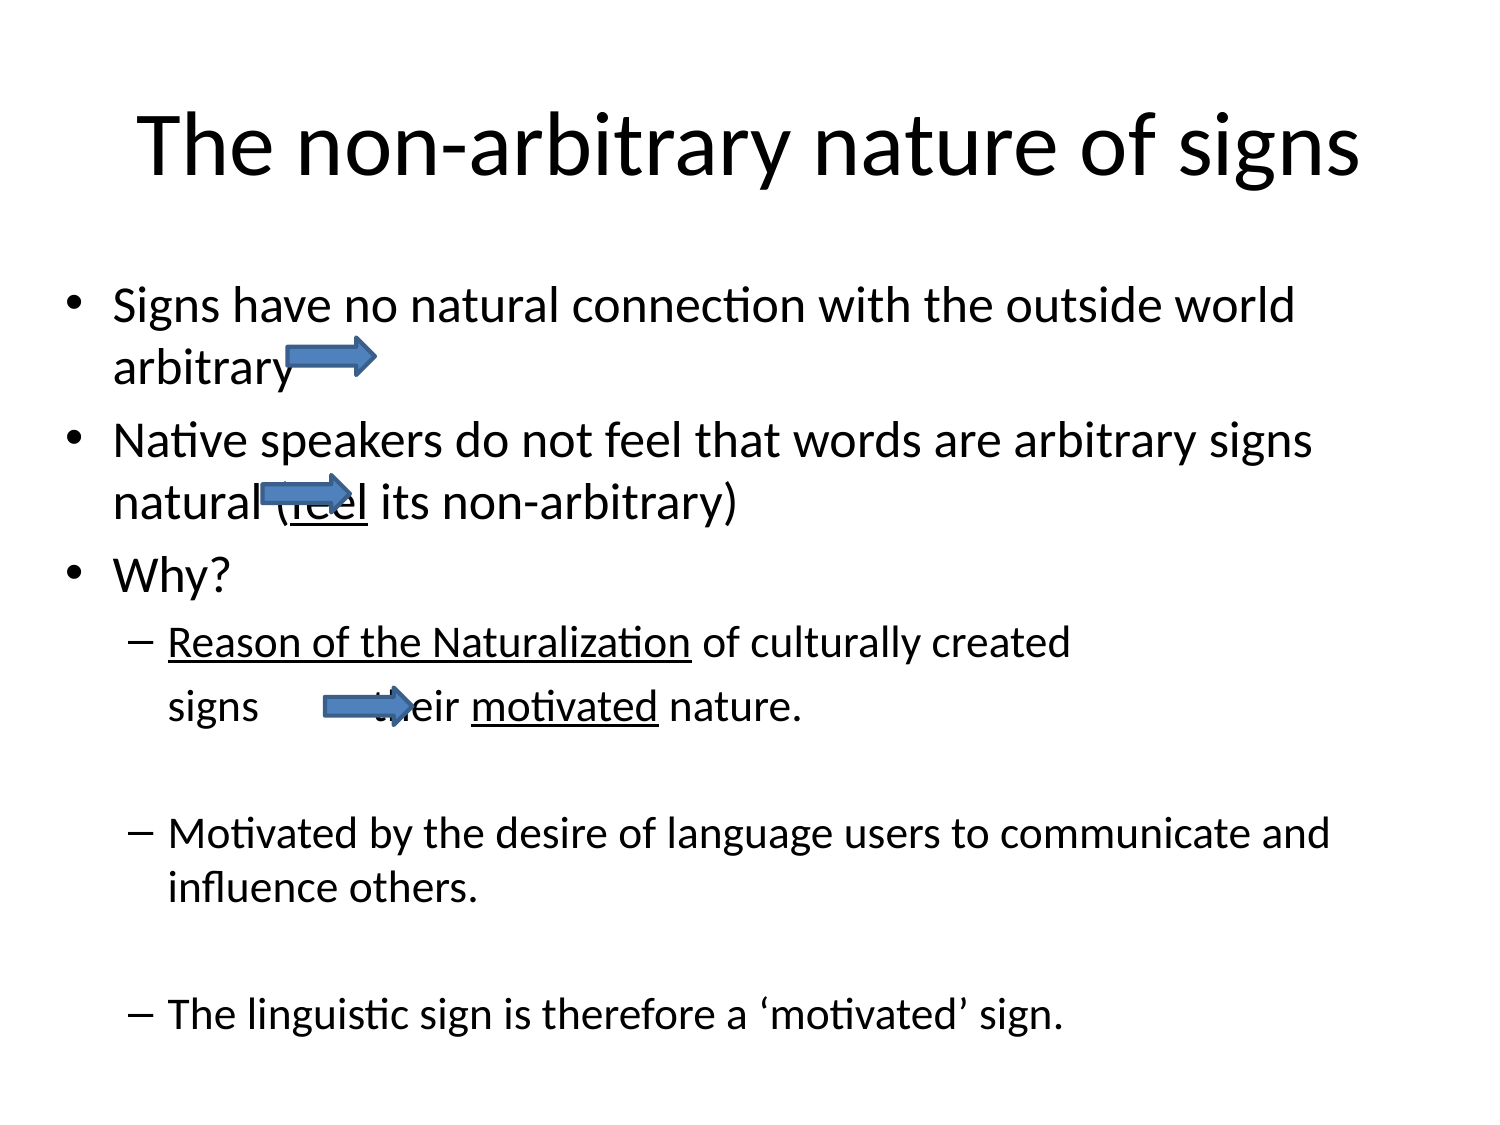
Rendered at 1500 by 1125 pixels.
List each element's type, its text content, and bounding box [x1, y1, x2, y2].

text_box [322, 685, 415, 727]
text_box [285, 335, 378, 377]
list Signs have no natural connection with the outside world arbitrary Native speakers do not feel that words are arbitrary signs natural (feel its non-arbitrary) Why? Reason of the Naturalization of culturally created signs their motivated nature. Motivated by the desire of language users to communicate and influence others. The linguistic sign is therefore a ‘motivated’ sign. [50, 262, 1450, 1125]
text_box [260, 473, 353, 515]
title The non-arbitrary nature of signs [75, 45, 1425, 233]
